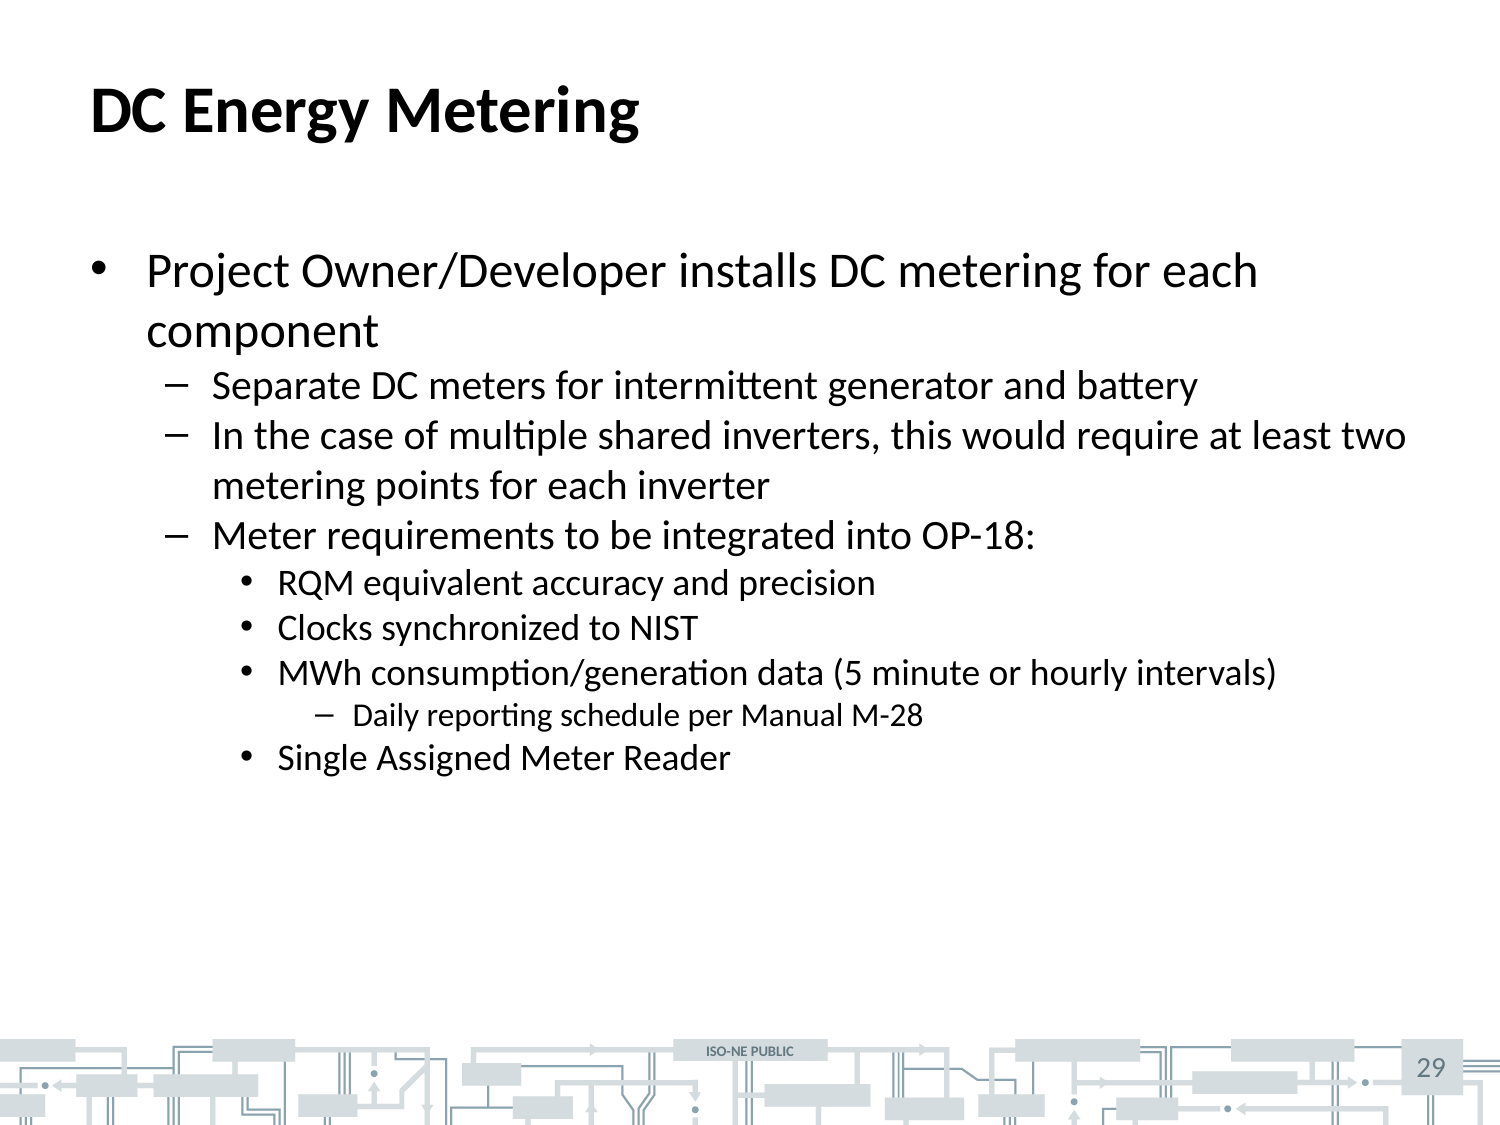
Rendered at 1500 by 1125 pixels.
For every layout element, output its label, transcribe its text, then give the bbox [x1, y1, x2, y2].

slide_number 29 [1400, 1044, 1463, 1088]
list Project Owner/Developer installs DC metering for each component Separate DC meters for intermittent generator and battery In the case of multiple shared inverters, this would require at least two metering points for each inverter Meter requirements to be integrated into OP-18: RQM equivalent accuracy and precision Clocks synchronized to NIST MWh consumption/generation data (5 minute or hourly intervals) Daily reporting schedule per Manual M-28 Single Assigned Meter Reader [75, 229, 1425, 1020]
picture [0, 1031, 1500, 1125]
title DC Energy Metering [75, 12, 1425, 200]
